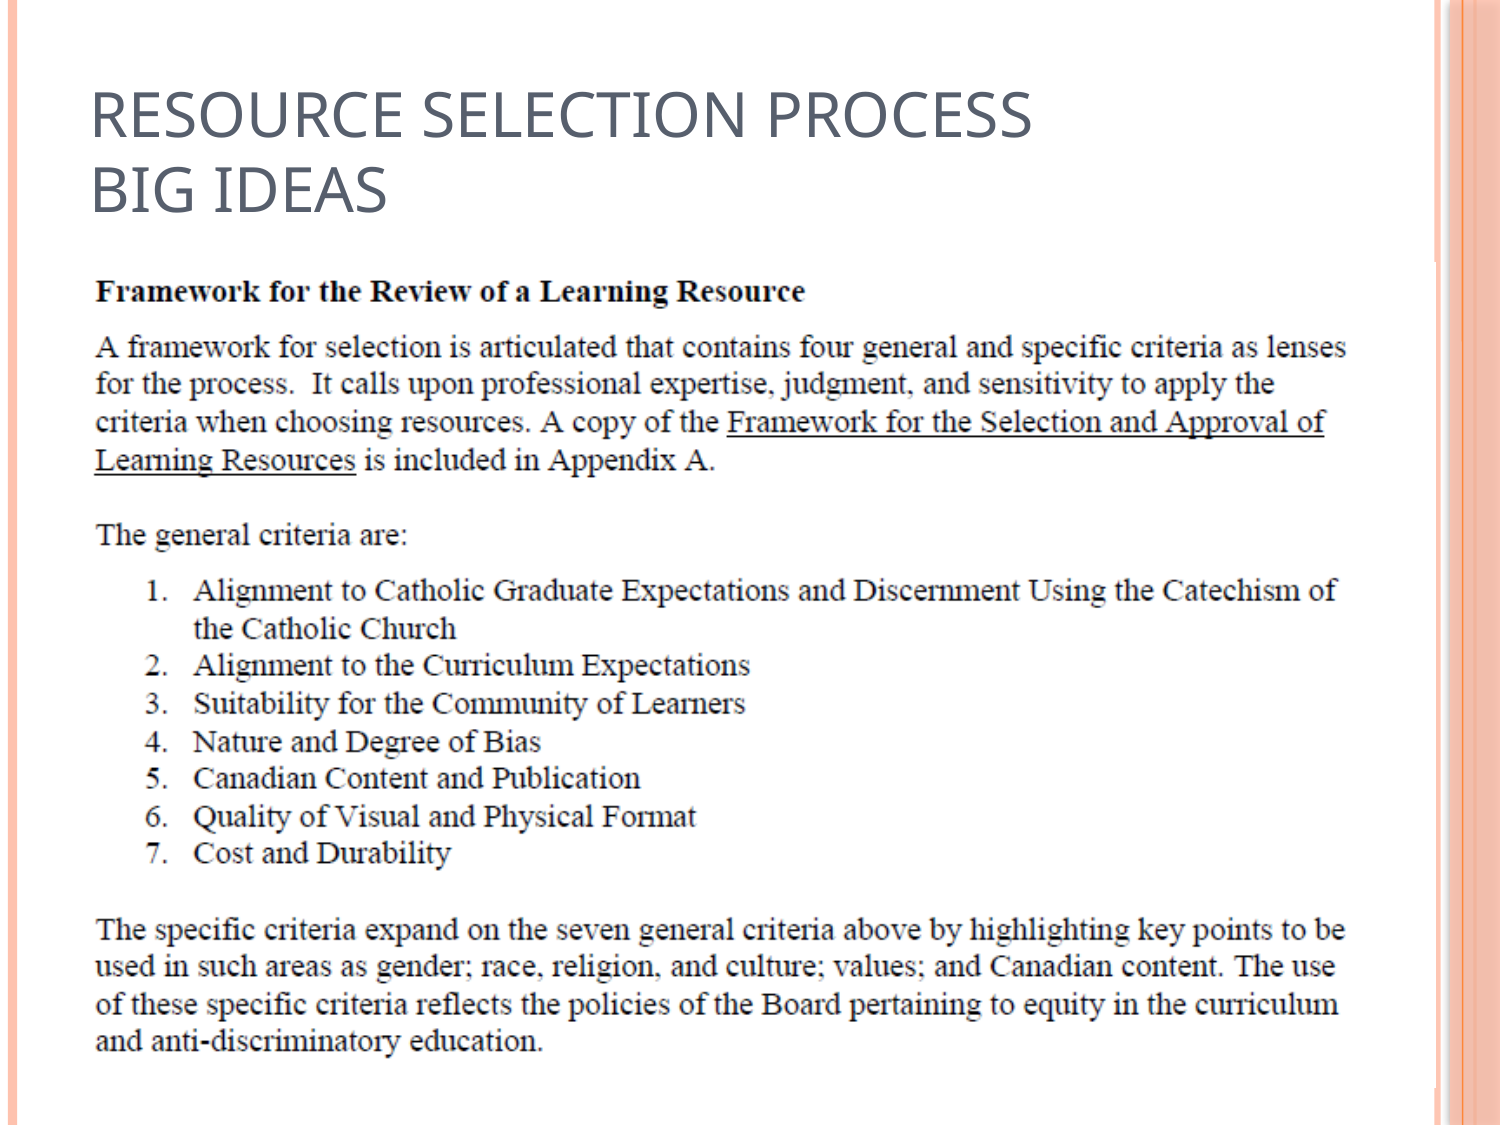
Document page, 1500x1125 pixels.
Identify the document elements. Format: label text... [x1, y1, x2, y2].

title Resource Selection Process BIG IDEAS [75, 45, 1300, 233]
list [50, 262, 1436, 1088]
